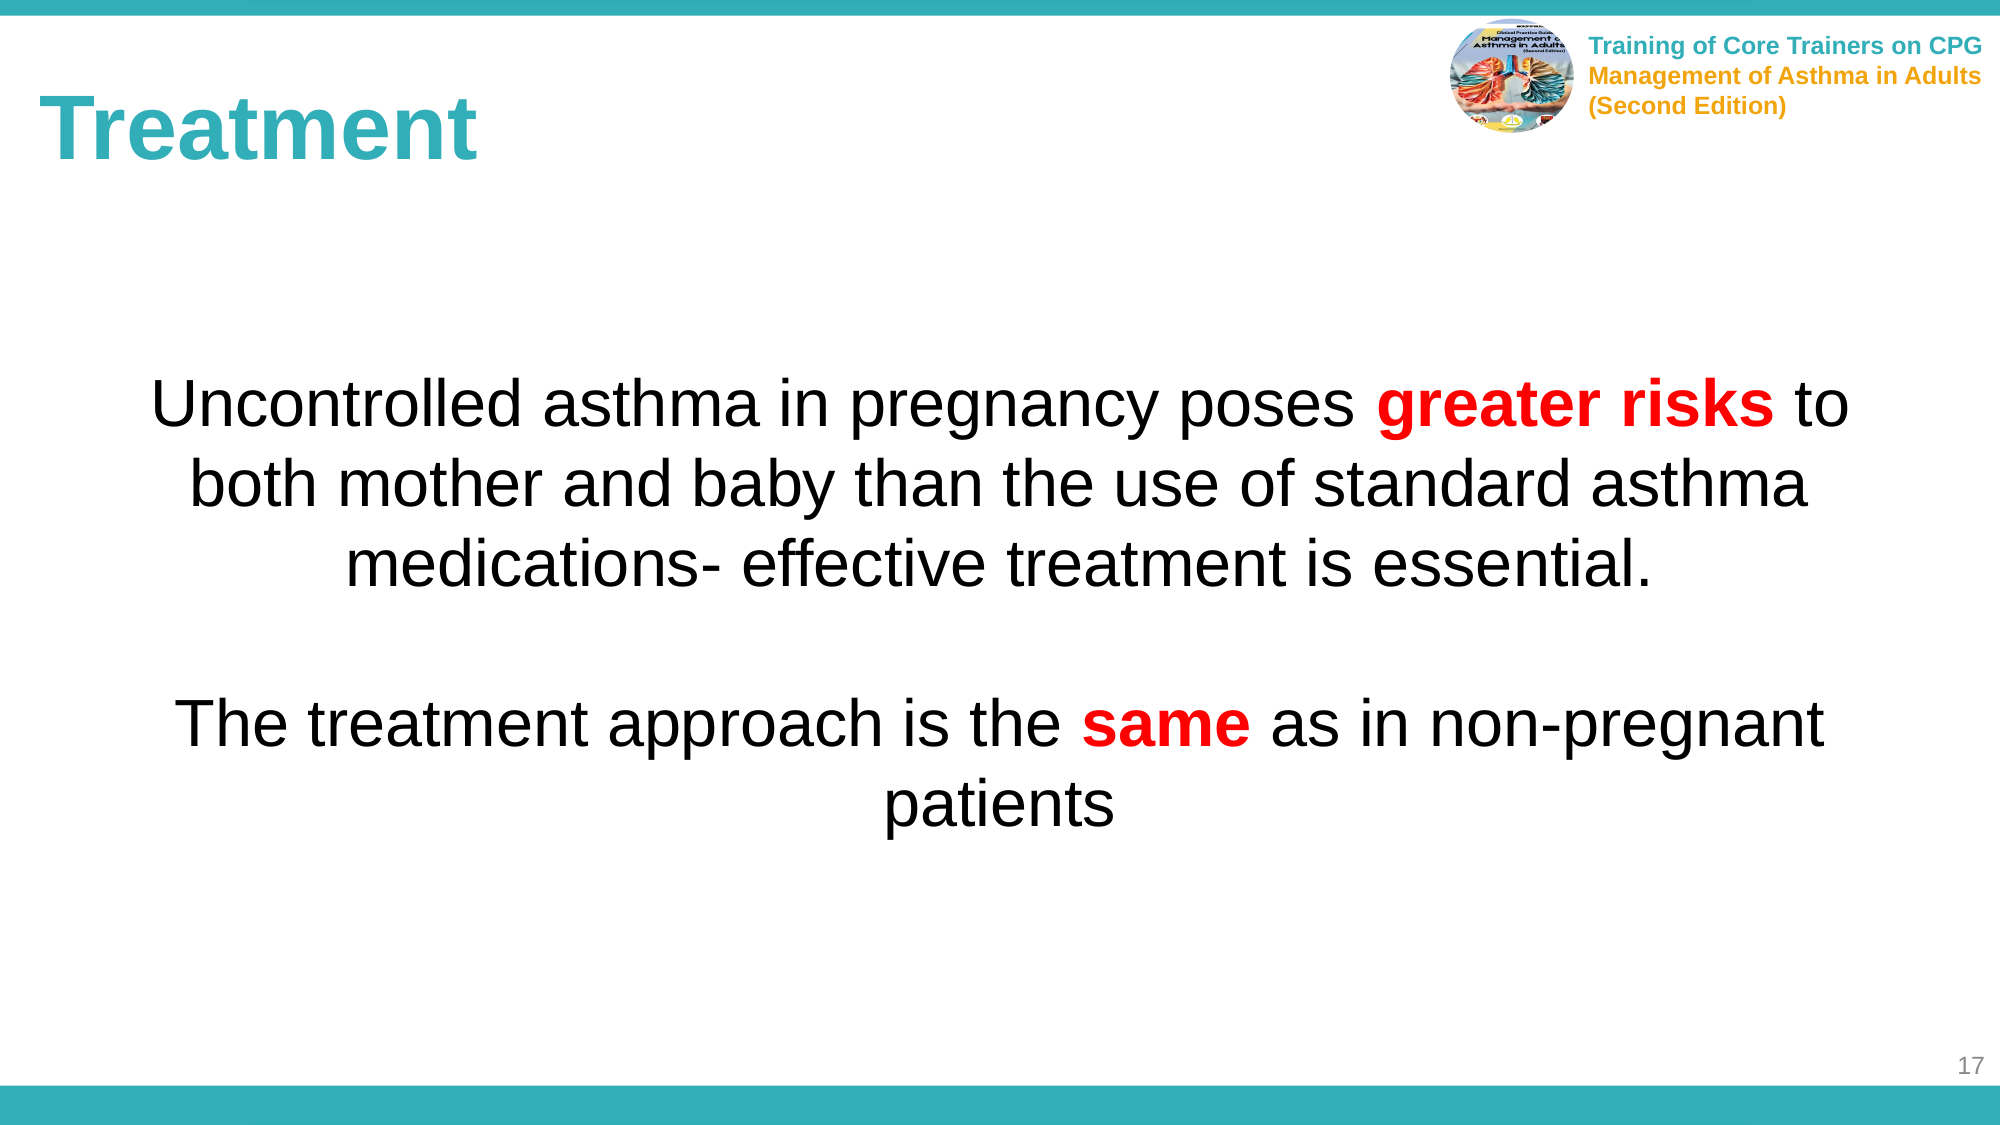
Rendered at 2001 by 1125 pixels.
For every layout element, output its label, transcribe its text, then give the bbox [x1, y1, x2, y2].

picture [1452, 18, 1572, 60]
text_box Uncontrolled asthma in pregnancy poses greater risks to both mother and baby than the use of standard asthma medications- effective treatment is essential. The treatment approach is the same as in non-pregnant patients [65, 352, 1935, 848]
slide_number 17 [1550, 1042, 2000, 1103]
title Treatment [24, 60, 1750, 184]
